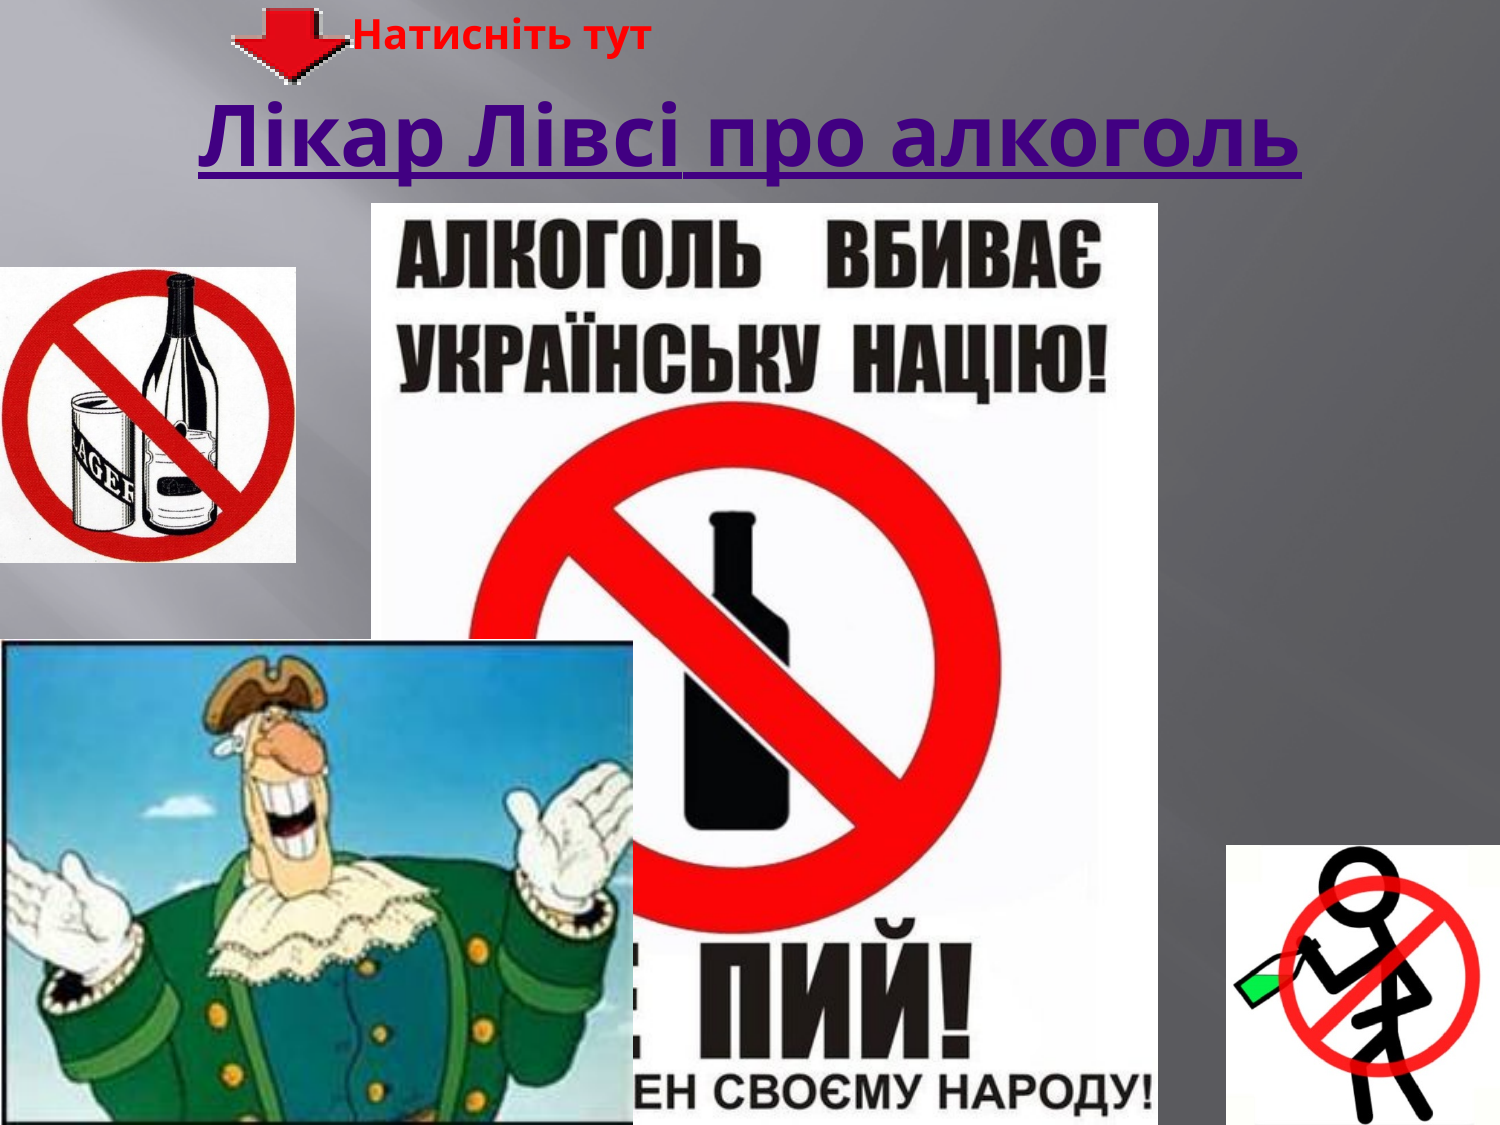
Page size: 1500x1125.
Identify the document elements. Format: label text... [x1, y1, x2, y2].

text_box Натисніть тут [373, 0, 703, 45]
picture [218, 0, 373, 113]
picture [1226, 845, 1500, 1125]
picture [0, 266, 296, 563]
picture [0, 203, 1158, 1125]
title Лікар Лівсі про алкоголь [75, 45, 1425, 233]
